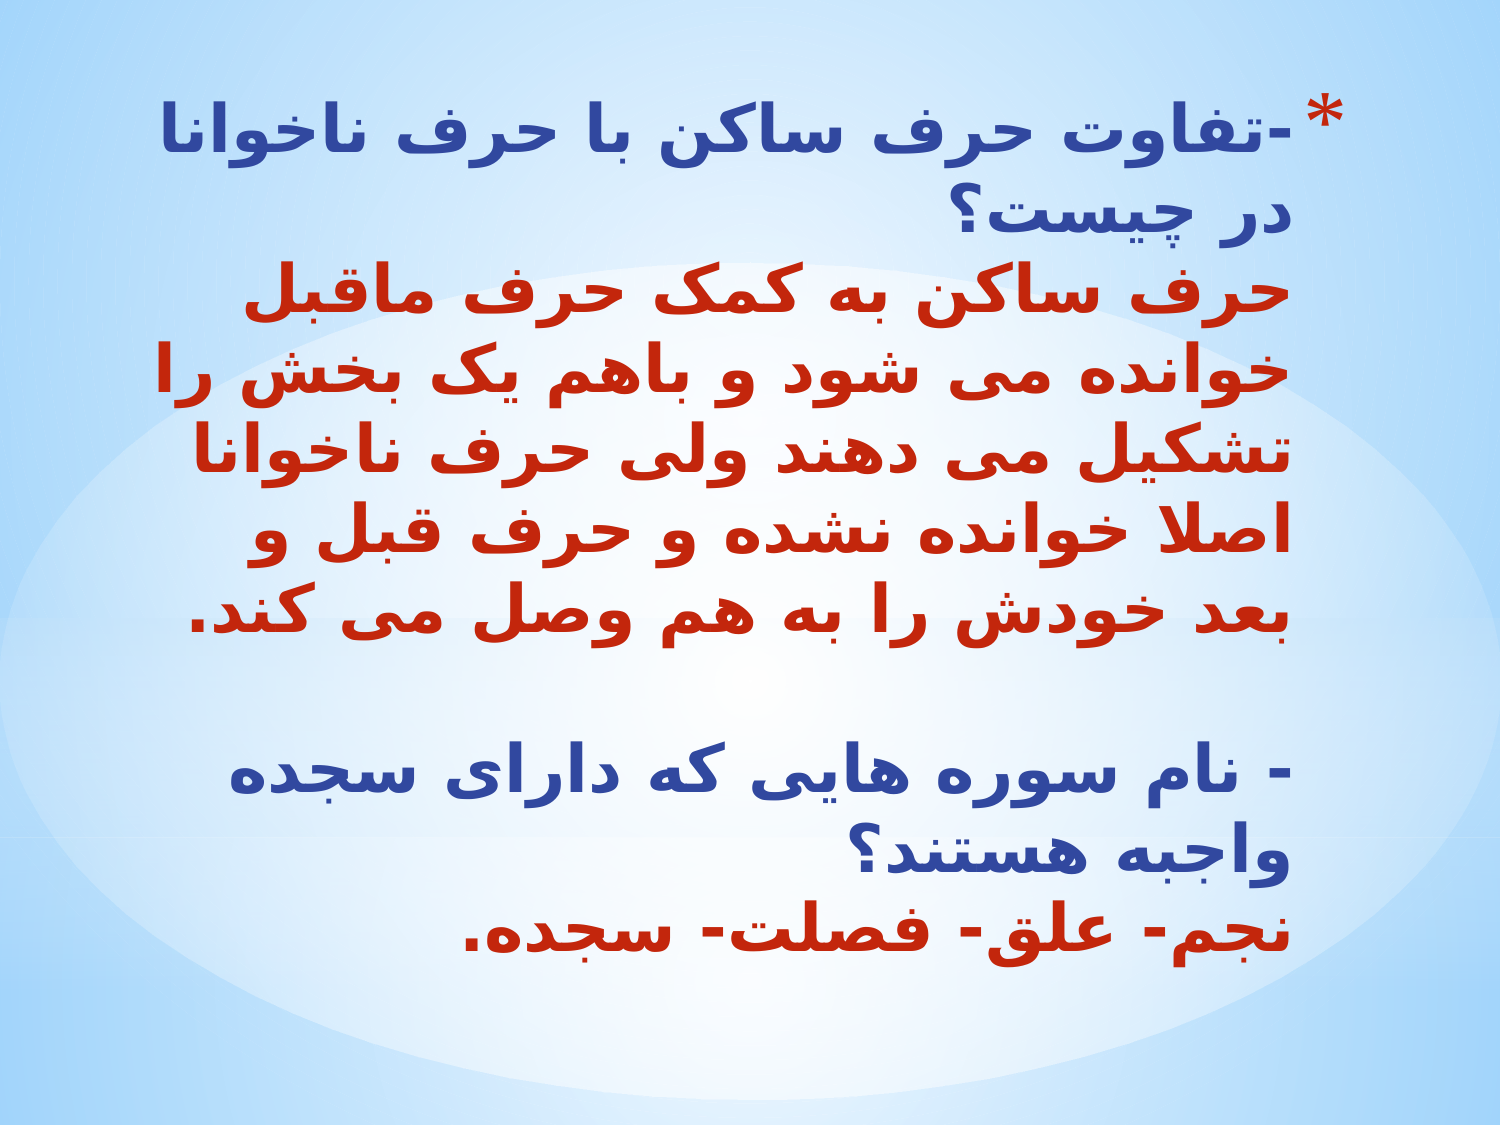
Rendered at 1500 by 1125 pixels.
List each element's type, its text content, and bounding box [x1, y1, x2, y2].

title -تفاوت حرف ساکن با حرف ناخوانا در چیست؟ حرف ساکن به کمک حرف ماقبل خوانده می شود و باهم یک بخش را تشکیل می دهند ولی حرف ناخوانا اصلا خوانده نشده و حرف قبل و بعد خودش را به هم وصل می کند. - نام سوره هایی که دارای سجده واجبه هستند؟ نجم- علق- فصلت- سجده. [135, 78, 1363, 988]
